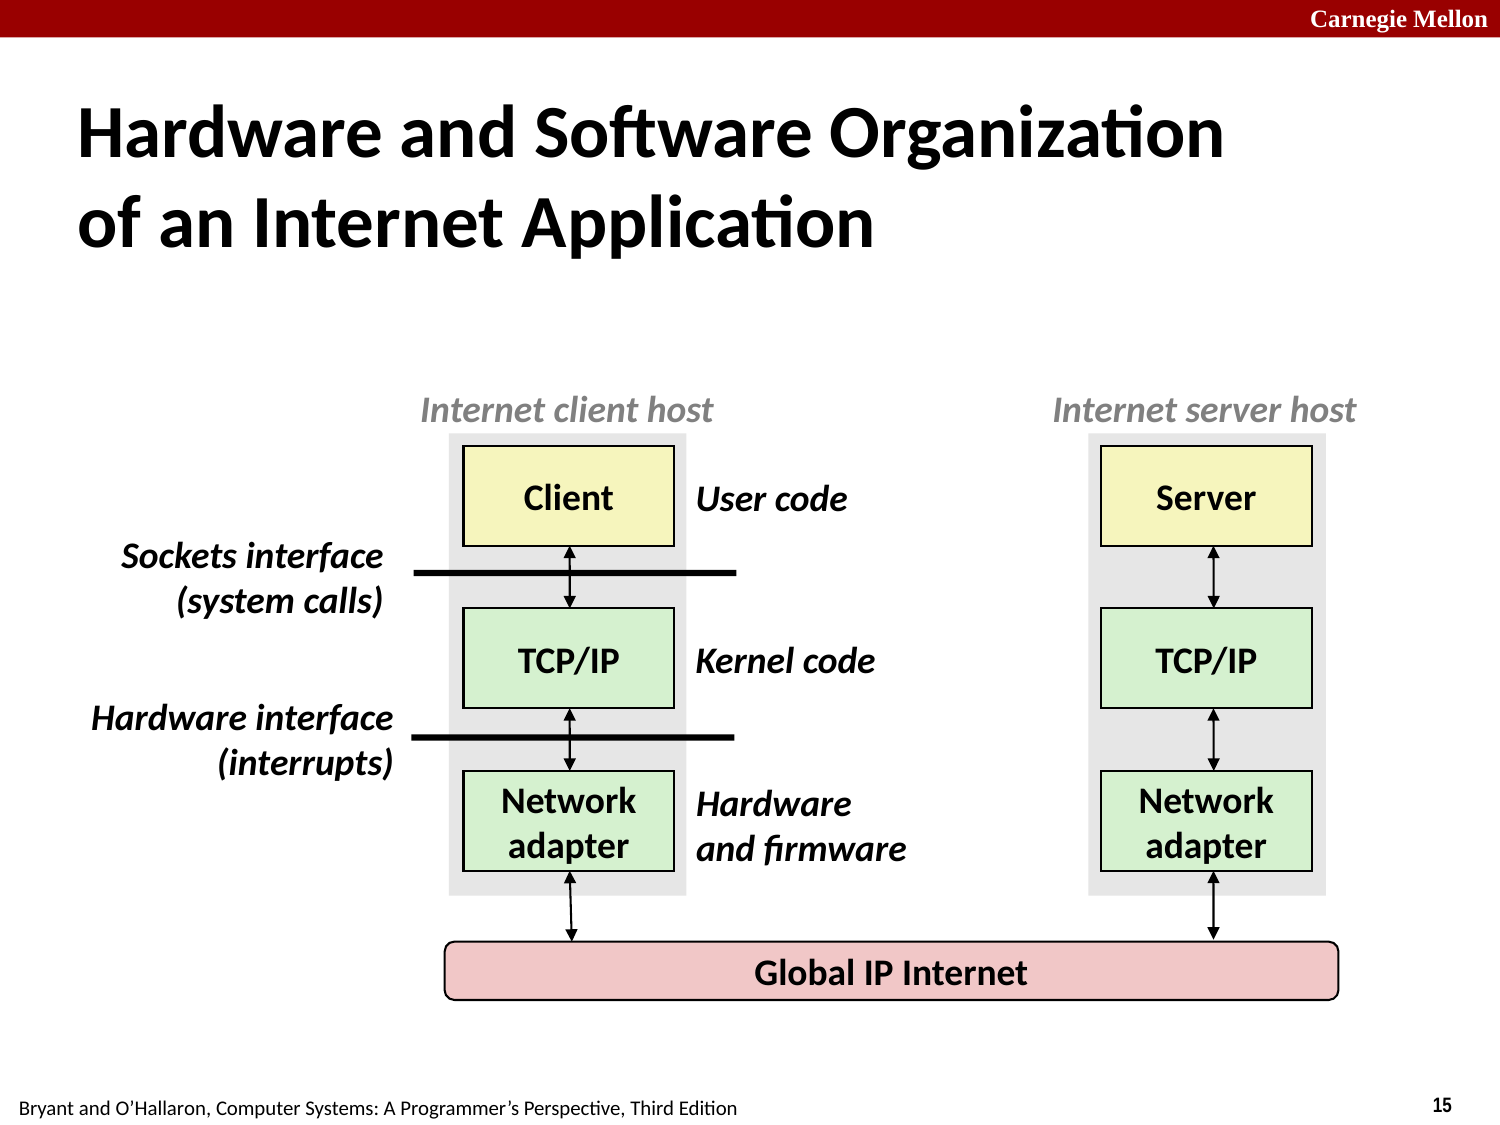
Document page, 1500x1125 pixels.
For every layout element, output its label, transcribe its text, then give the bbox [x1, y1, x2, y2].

text_box Network adapter [463, 770, 675, 871]
text_box [448, 738, 570, 896]
text_box [448, 573, 569, 737]
text_box Client [463, 445, 675, 546]
text_box TCP/IP [463, 608, 675, 709]
text_box Server [1101, 445, 1312, 546]
text_box Kernel code [680, 628, 892, 689]
text_box User code [680, 466, 864, 526]
text_box [570, 573, 687, 737]
text_box Internet server host [1037, 377, 1372, 438]
text_box [563, 573, 576, 609]
text_box Network adapter [1101, 770, 1312, 871]
text_box [1088, 438, 1326, 896]
text_box Hardware and firmware [681, 771, 923, 876]
text_box [563, 738, 576, 770]
text_box [448, 438, 687, 572]
text_box [563, 870, 578, 941]
text_box TCP/IP [1101, 608, 1312, 709]
text_box Global IP Internet [444, 941, 1339, 1000]
text_box [563, 708, 576, 737]
text_box [1207, 708, 1220, 770]
text_box Hardware interface (interrupts) [76, 685, 409, 791]
text_box Sockets interface (system calls) [106, 523, 399, 629]
text_box [563, 546, 576, 572]
text_box [570, 738, 687, 896]
text_box Internet client host [405, 377, 729, 438]
title Hardware and Software Organization of an Internet Application [62, 82, 1397, 263]
text_box [1207, 546, 1220, 609]
text_box [1207, 870, 1220, 940]
